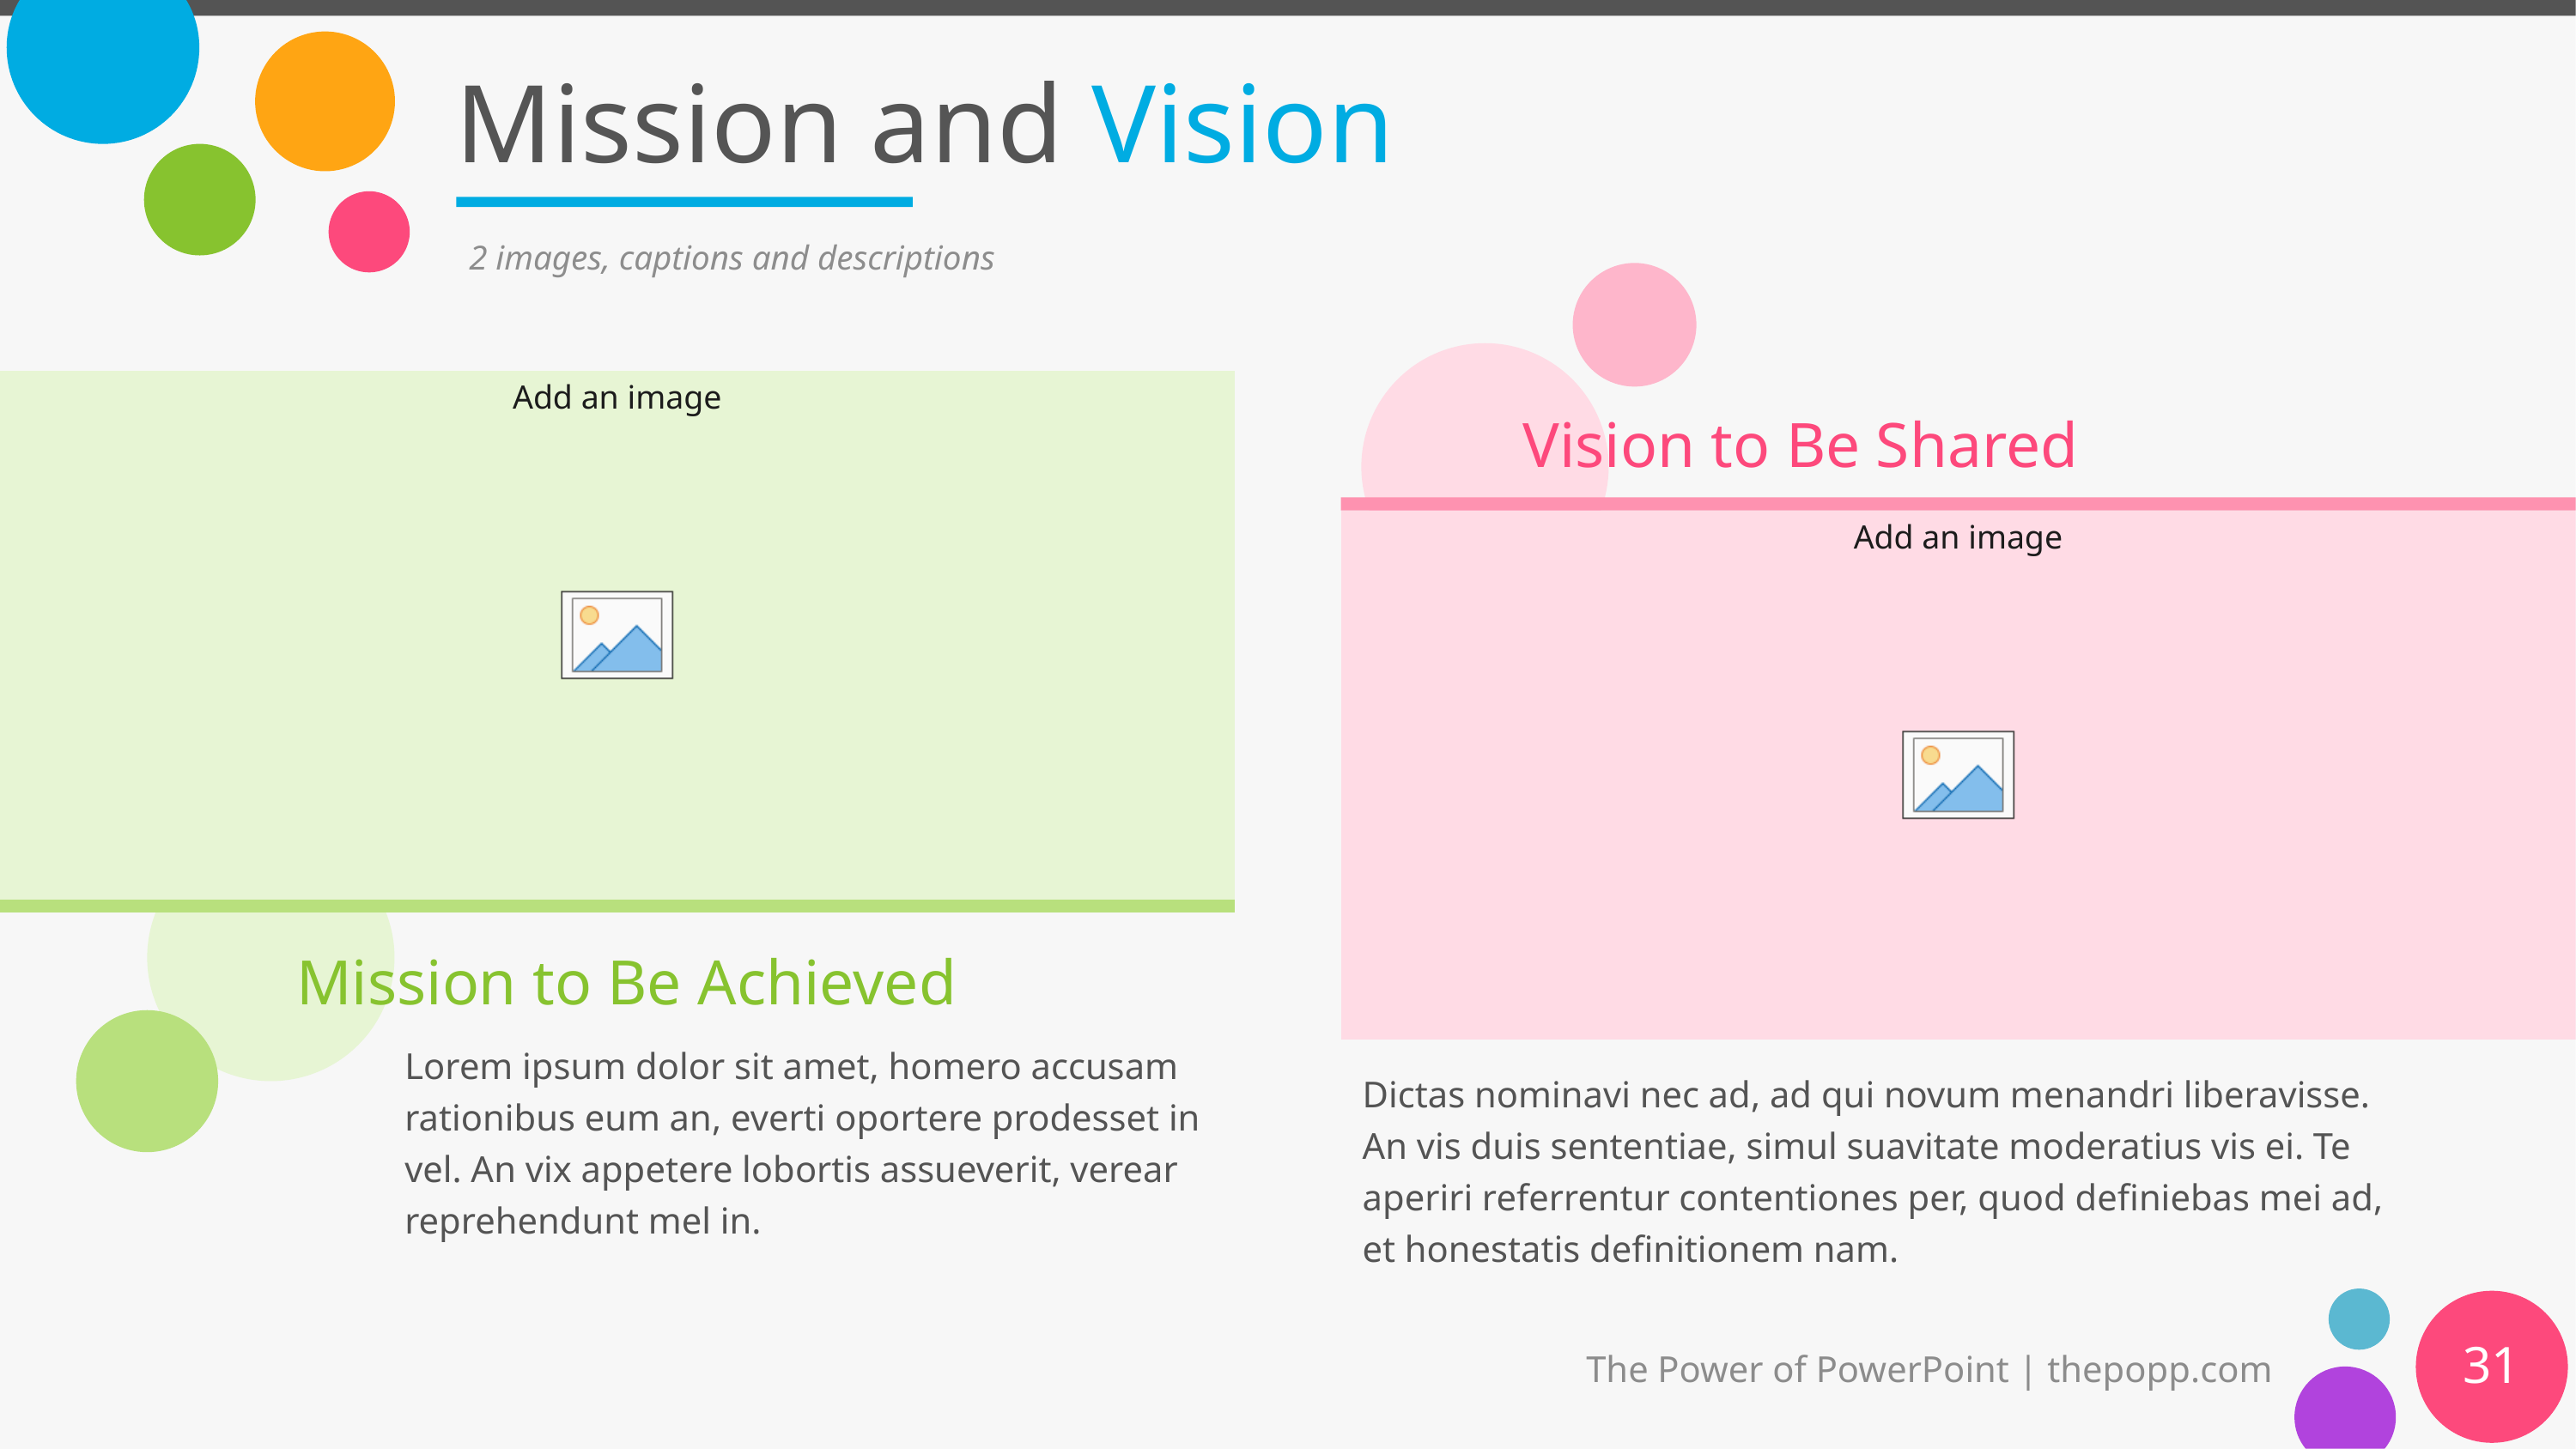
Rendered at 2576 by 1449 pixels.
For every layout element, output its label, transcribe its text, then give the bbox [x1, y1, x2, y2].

list Mission to Be Achieved [273, 917, 1236, 1029]
picture [1340, 510, 2576, 1040]
title Mission and Vision [433, 34, 2454, 204]
list Lorem ipsum dolor sit amet, homero accusam rationibus eum an, everti oportere prodesset in vel. An vix appetere lobortis assueverit, verear reprehendunt mel in. [381, 1023, 1239, 1323]
list Vision to Be Shared [1499, 379, 2463, 492]
list Dictas nominavi nec ad, ad qui novum menandri liberavisse. An vis duis sententiae, simul suavitate moderatius vis ei. Te aperiri referrentur contentiones per, quod definiebas mei ad, et honestatis definitionem nam. [1339, 1051, 2433, 1282]
picture [0, 370, 1236, 900]
footer The Power of PowerPoint | thepopp.com [1479, 1332, 2296, 1410]
slide_number 31 [2415, 1328, 2568, 1406]
list 2 images, captions and descriptions [446, 217, 2465, 288]
